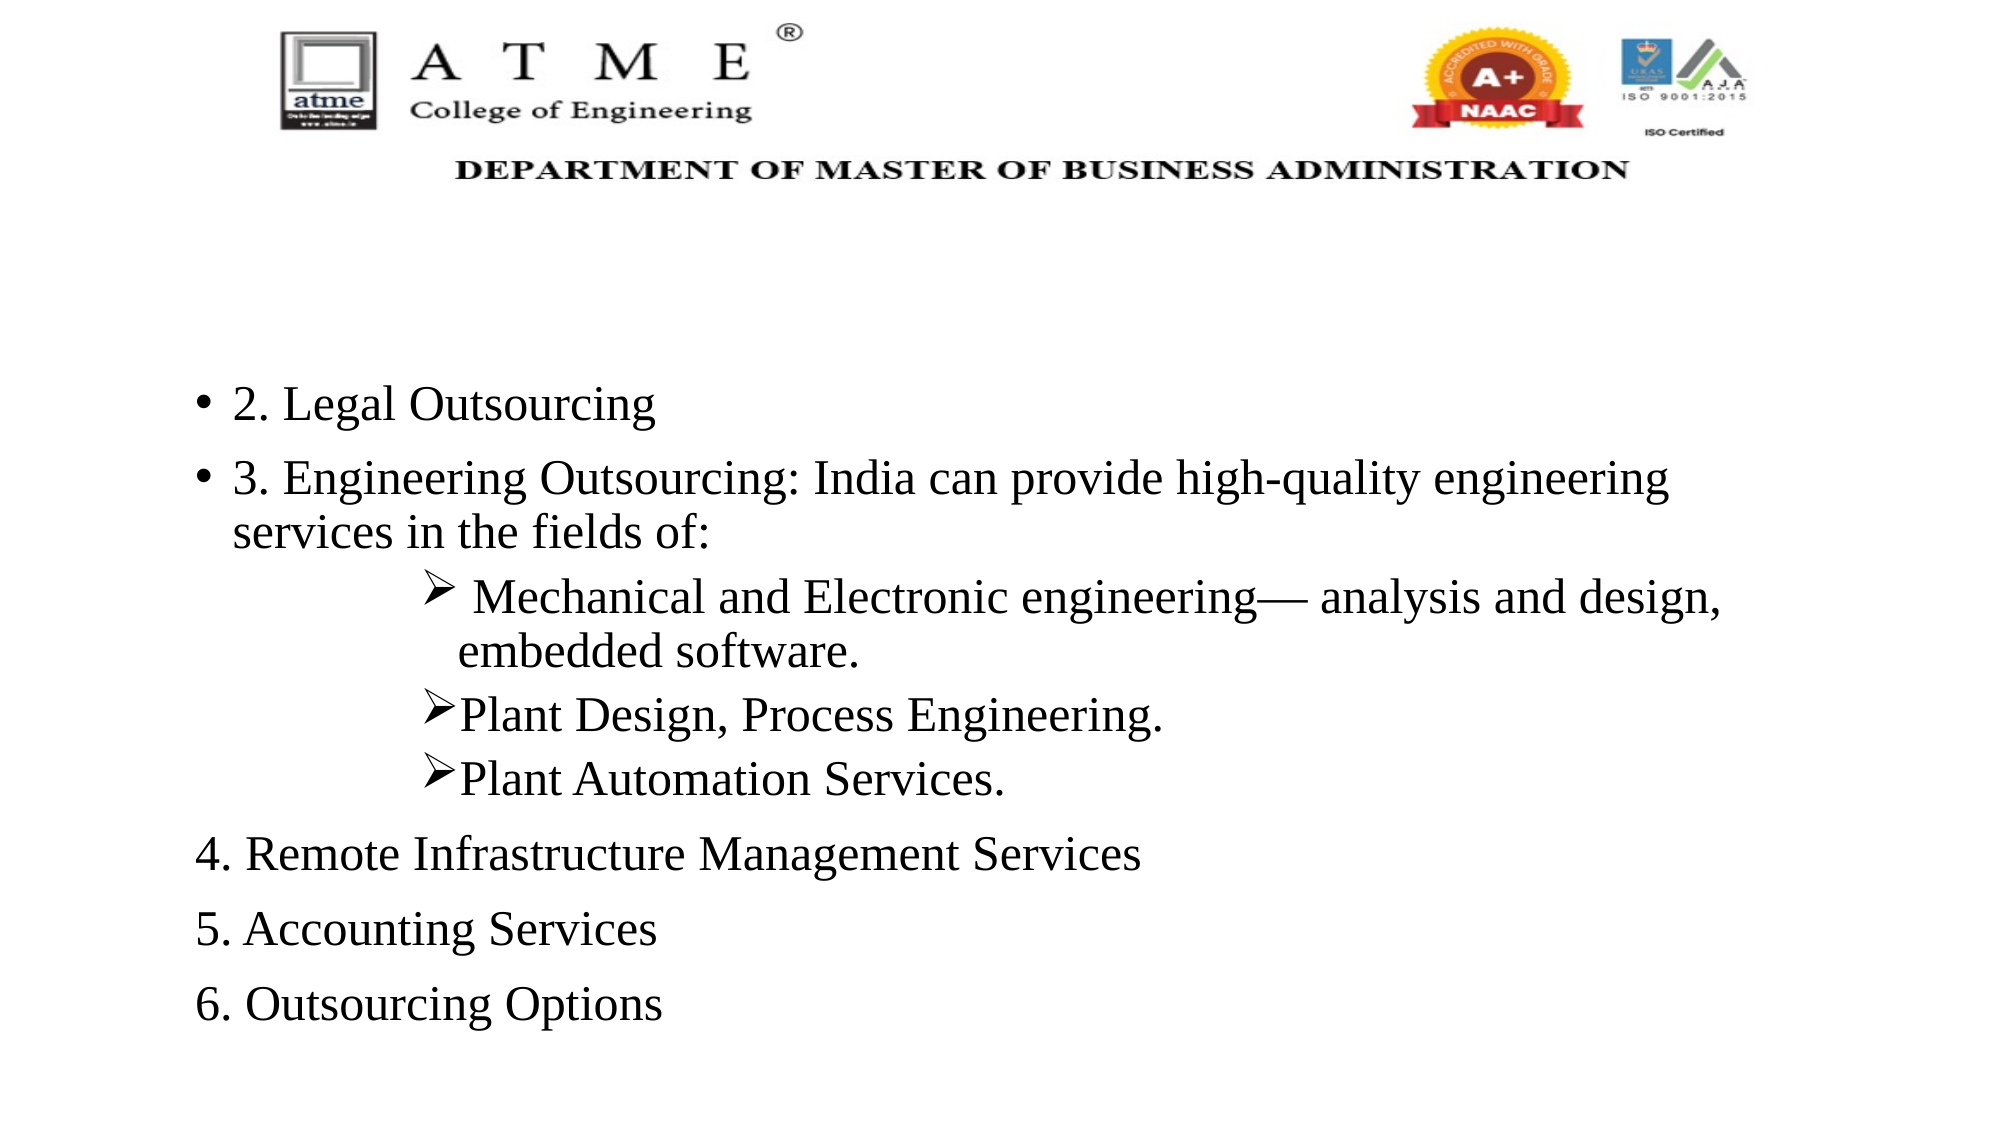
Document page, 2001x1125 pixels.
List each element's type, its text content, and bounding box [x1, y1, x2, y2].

list 2. Legal Outsourcing 3. Engineering Outsourcing: India can provide high-quality engineering services in the fields of: Mechanical and Electronic engineering— analysis and design, embedded software. Plant Design, Process Engineering. Plant Automation Services. 4. Remote Infrastructure Management Services 5. Accounting Services 6. Outsourcing Options [180, 369, 1830, 1075]
picture [272, 22, 1802, 185]
